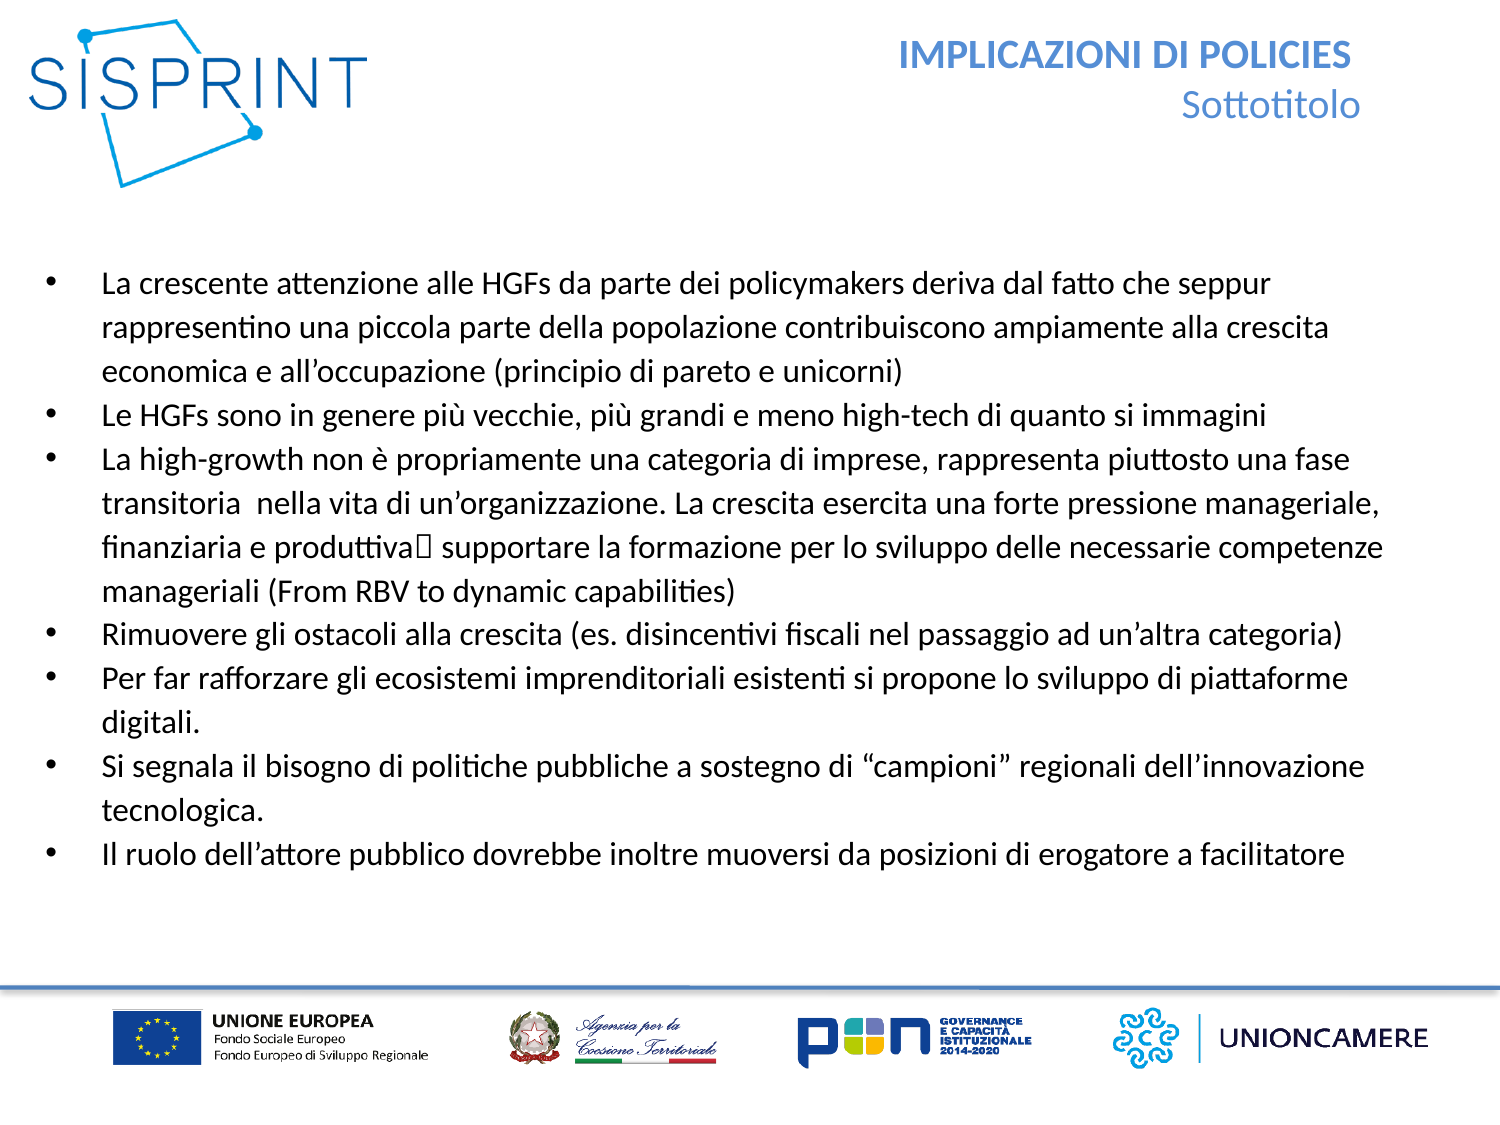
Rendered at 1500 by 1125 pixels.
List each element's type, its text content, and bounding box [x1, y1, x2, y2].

text_box IMPLICAZIONI DI POLICIES Sottotitolo [368, 19, 1376, 134]
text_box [0, 947, 1500, 1125]
text_box La crescente attenzione alle HGFs da parte dei policymakers deriva dal fatto che seppur rappresentino una piccola parte della popolazione contribuiscono ampiamente alla crescita economica e all’occupazione (principio di pareto e unicorni) Le HGFs sono in genere più vecchie, più grandi e meno high-tech di quanto si immagini La high-growth non è propriamente una categoria di imprese, rappresenta piuttosto una fase transitoria nella vita di un’organizzazione. La crescita esercita una forte pressione manageriale, finanziaria e produttiva supportare la formazione per lo sviluppo delle necessarie competenze manageriali (From RBV to dynamic capabilities) Rimuovere gli ostacoli alla crescita (es. disincentivi fiscali nel passaggio ad un’altra categoria) Per far rafforzare gli ecosistemi imprenditoriali esistenti si propone lo sviluppo di piattaforme digitali. Si segnala il bisogno di politiche pubbliche a sostegno di “campioni” regionali dell’innovazione tecnologica. Il ruolo dell’attore pubblico dovrebbe inoltre muoversi da posizioni di erogatore a facilitatore [30, 250, 1417, 880]
picture [29, 18, 367, 189]
